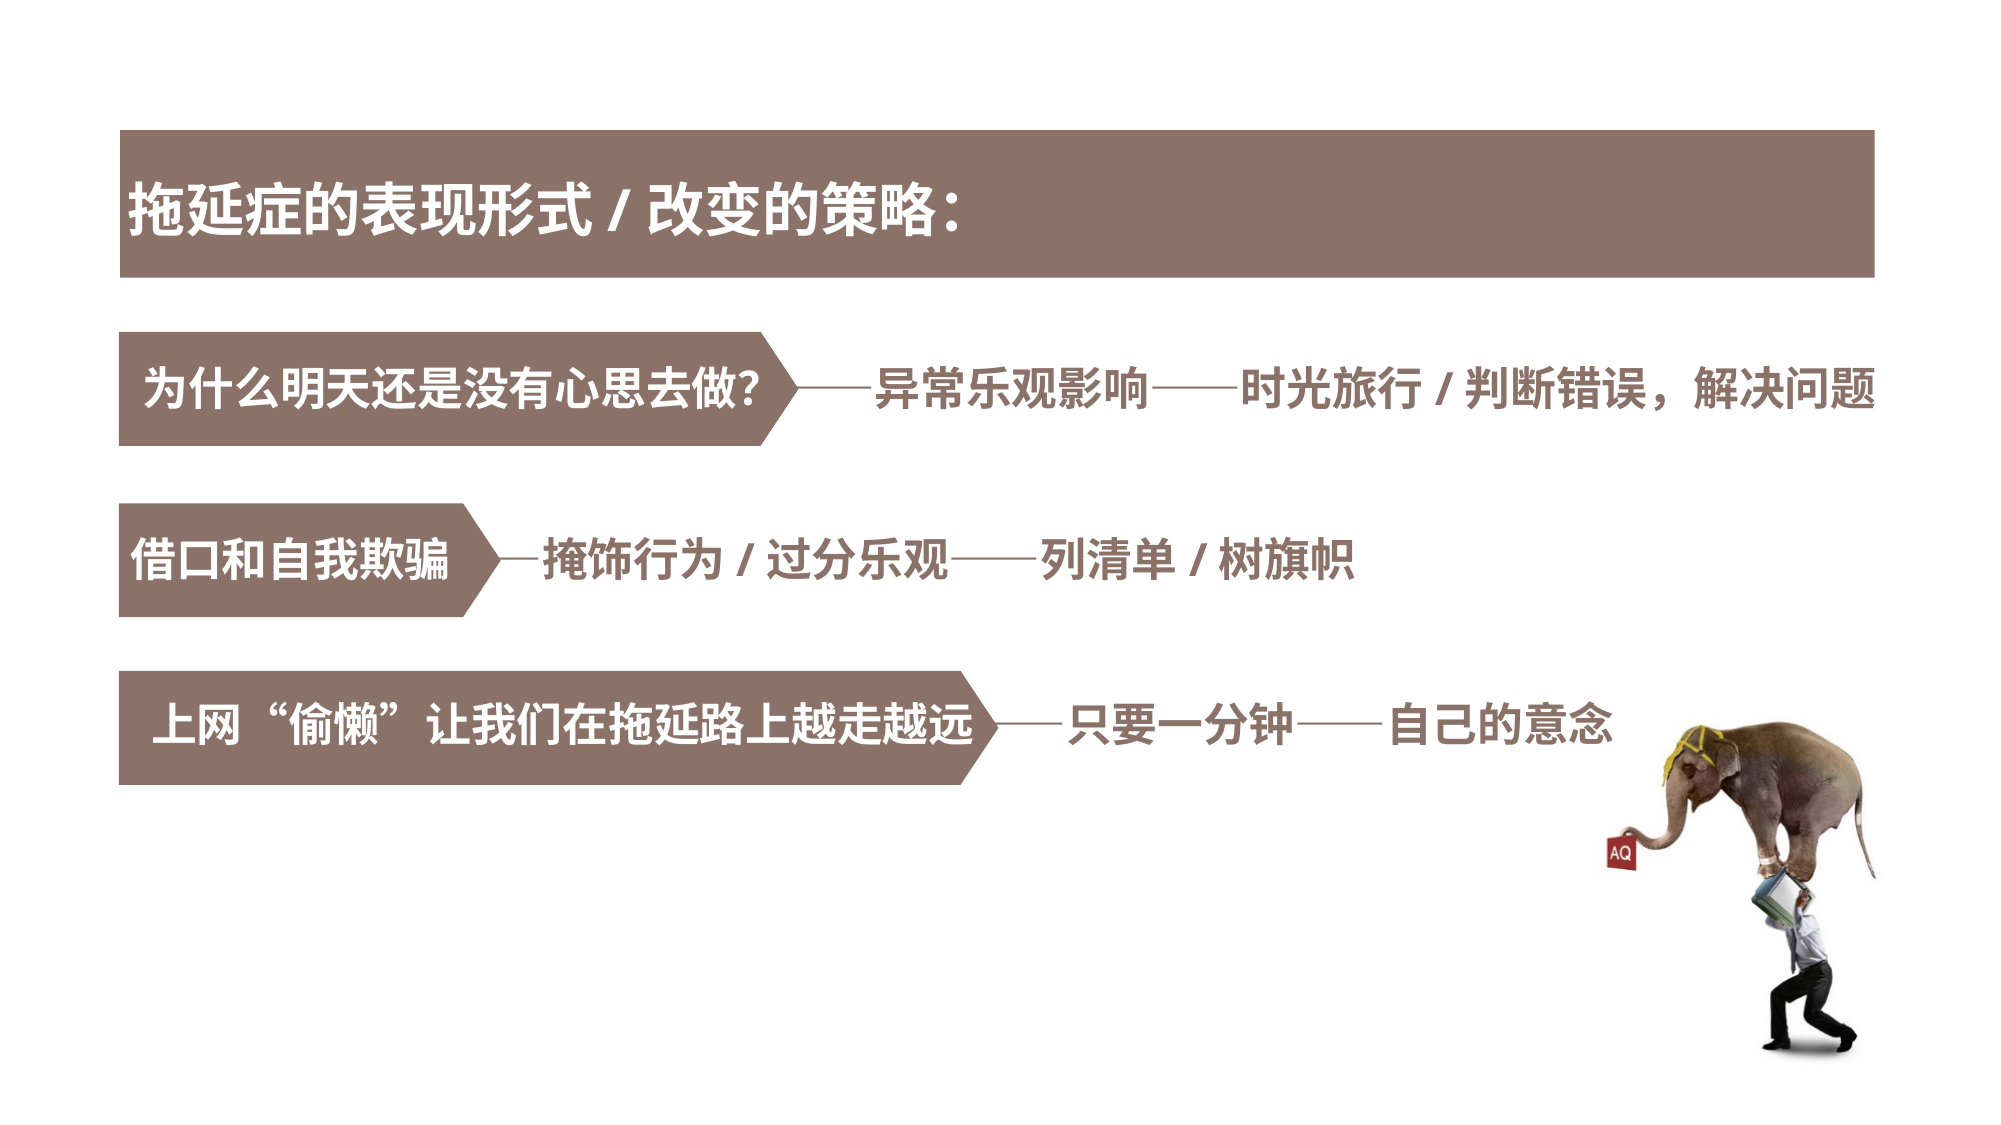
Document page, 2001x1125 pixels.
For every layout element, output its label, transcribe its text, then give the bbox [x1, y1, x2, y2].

text_box [119, 129, 1876, 279]
text_box 拖延症的表现形式/改变的策略： [113, 165, 1011, 251]
text_box 上网“偷懒”让我们在拖延路上越走越远——只要一分钟——自己的意念 [136, 688, 1543, 759]
text_box 借口和自我欺骗——掩饰行为/过分乐观——列清单/树旗帜 [115, 523, 1371, 594]
text_box [117, 669, 979, 786]
text_box 为什么明天还是没有心思去做？——异常乐观影响——时光旅行/判断错误，解决问题 [128, 351, 1892, 422]
text_box [117, 502, 478, 523]
text_box [117, 594, 480, 619]
picture [1543, 670, 1950, 1078]
text_box [117, 330, 778, 447]
